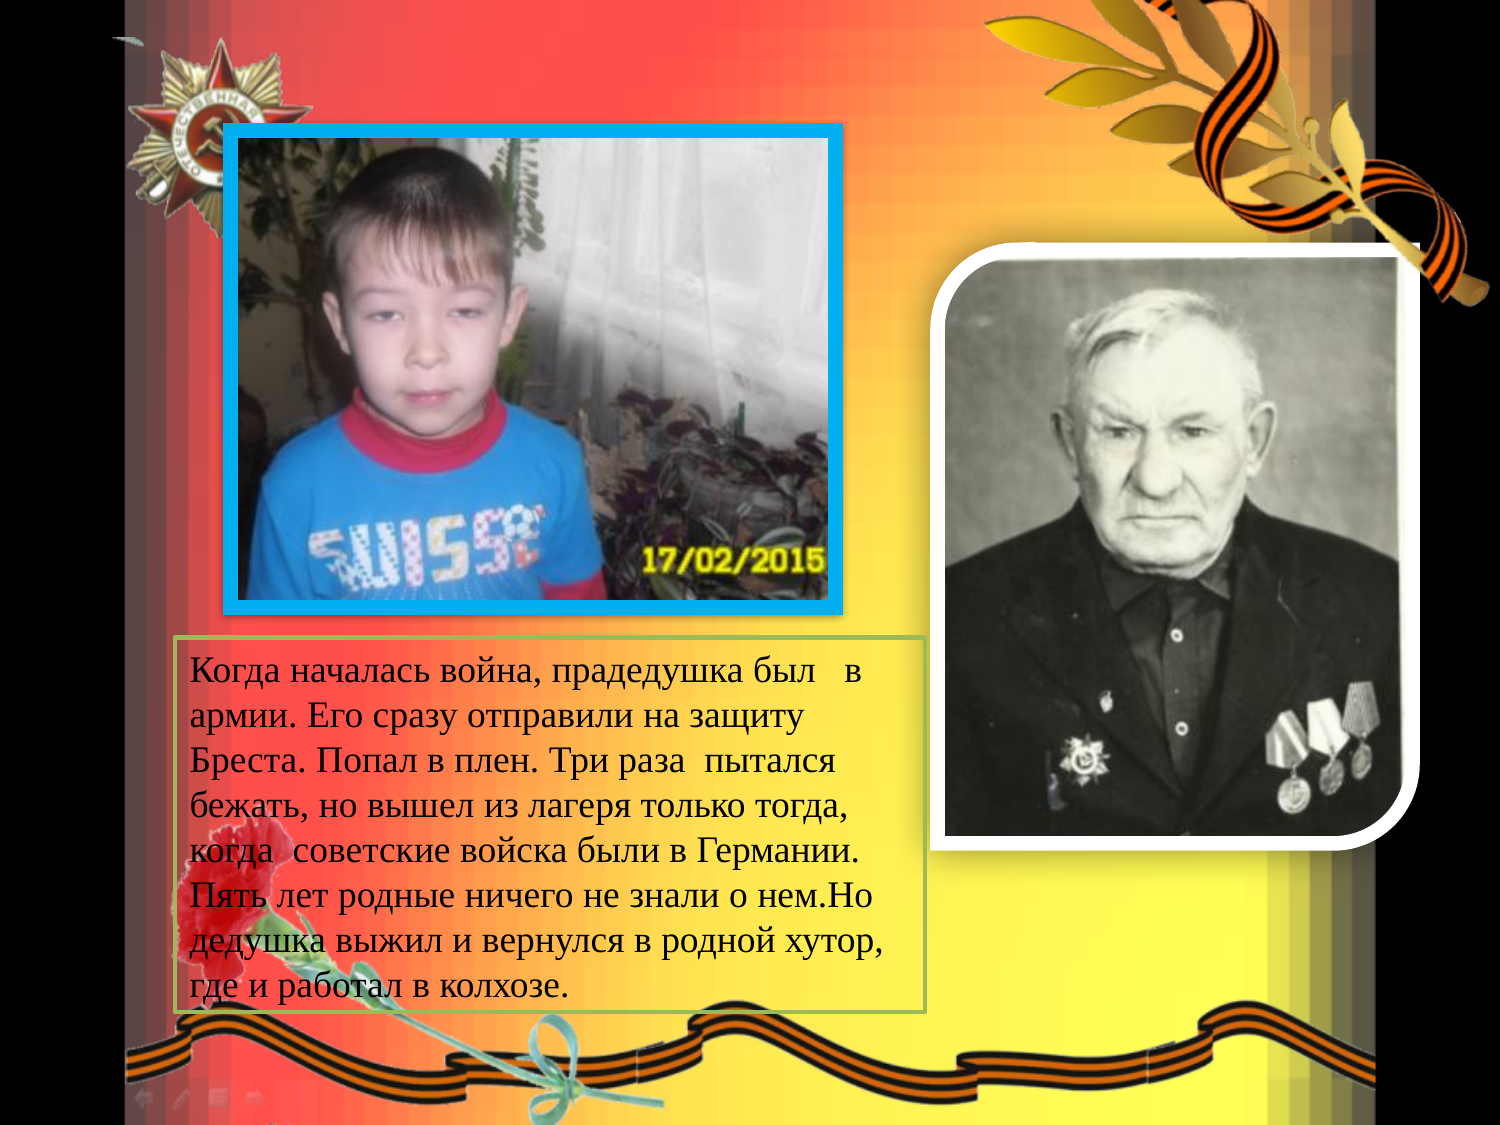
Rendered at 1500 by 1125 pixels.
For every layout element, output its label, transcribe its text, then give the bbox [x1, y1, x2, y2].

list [937, 249, 1413, 844]
picture [0, 0, 1500, 1125]
text_box Когда началась война, прадедушка был в армии. Его сразу отправили на защиту Бреста. Попал в плен. Три раза пытался бежать, но вышел из лагеря только тогда, когда советские войска были в Германии. Пять лет родные ничего не знали о нем.Но дедушка выжил и вернулся в родной хутор, где и работал в колхозе. [173, 635, 927, 1014]
